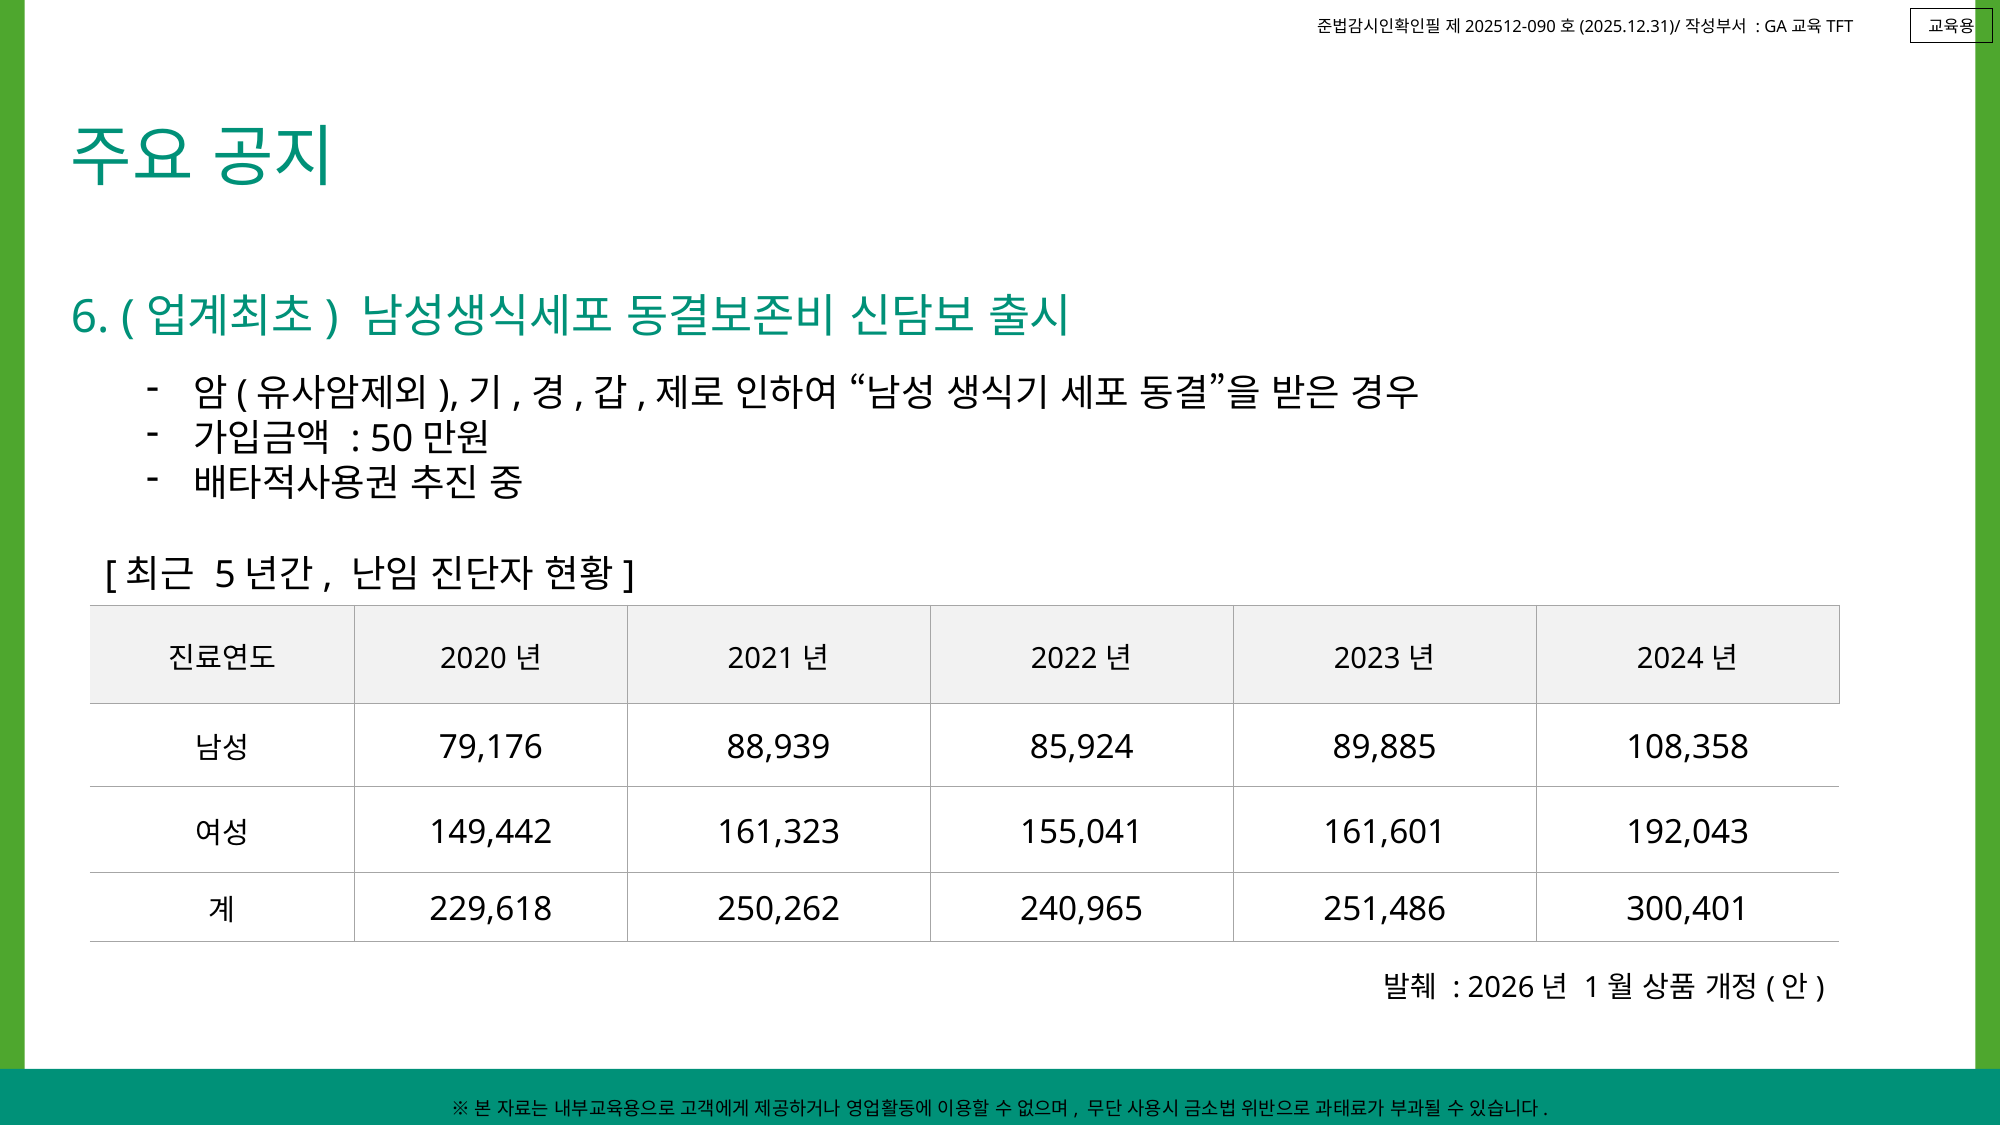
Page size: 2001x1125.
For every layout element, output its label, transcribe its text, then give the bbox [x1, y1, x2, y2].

text_box 암(유사암제외),기,경,갑,제로 인하여 “남성 생식기 세포 동결”을 받은 경우 가입금액 : 50만원 배타적사용권 추진 중 [131, 361, 1711, 512]
table_header 2022년 [931, 606, 1233, 703]
table_cell 108,358 [1537, 704, 1839, 786]
text_box [최근 5년간, 난임 진단자 현황] [89, 542, 674, 603]
text_box ※본 자료는 내부교육용으로 고객에게 제공하거나 영업활동에 이용할 수 없으며, 무단 사용시 금소법 위반으로 과태료가 부과될 수 있습니다. [373, 1088, 1627, 1125]
table_cell 155,041 [931, 787, 1233, 872]
text_box 6. (업계최초) 남성생식세포 동결보존비 신담보 출시 [70, 286, 1327, 342]
text_box [0, 0, 26, 1067]
table_header 2023년 [1234, 606, 1536, 703]
table_cell 192,043 [1537, 787, 1839, 872]
text_box [1974, 0, 2000, 1067]
text_box 발췌 : 2026년 1월 상품 개정(안) [1353, 960, 1840, 1011]
table_cell 229,618 [355, 873, 627, 941]
table_header 진료연도 [90, 606, 354, 703]
table_cell 161,323 [628, 787, 930, 872]
text_box 교육용 [1910, 8, 1993, 43]
table_cell 149,442 [355, 787, 627, 872]
table_cell 여성 [90, 787, 354, 872]
table_cell 161,601 [1234, 787, 1536, 872]
text_box [0, 1067, 2000, 1125]
table_header 2024년 [1537, 606, 1839, 703]
table_cell 251,486 [1234, 873, 1536, 941]
table_header 2020년 [355, 606, 627, 703]
text_box 주요 공지 [70, 113, 433, 195]
table_cell 300,401 [1537, 873, 1839, 941]
table_cell 남성 [90, 704, 354, 786]
table_cell 240,965 [931, 873, 1233, 941]
table_header 2021년 [628, 606, 930, 703]
table_cell 85,924 [931, 704, 1233, 786]
table_cell 79,176 [355, 704, 627, 786]
table_cell 250,262 [628, 873, 930, 941]
table_cell 89,885 [1234, 704, 1536, 786]
table_cell 88,939 [628, 704, 930, 786]
table_cell 계 [90, 873, 354, 941]
